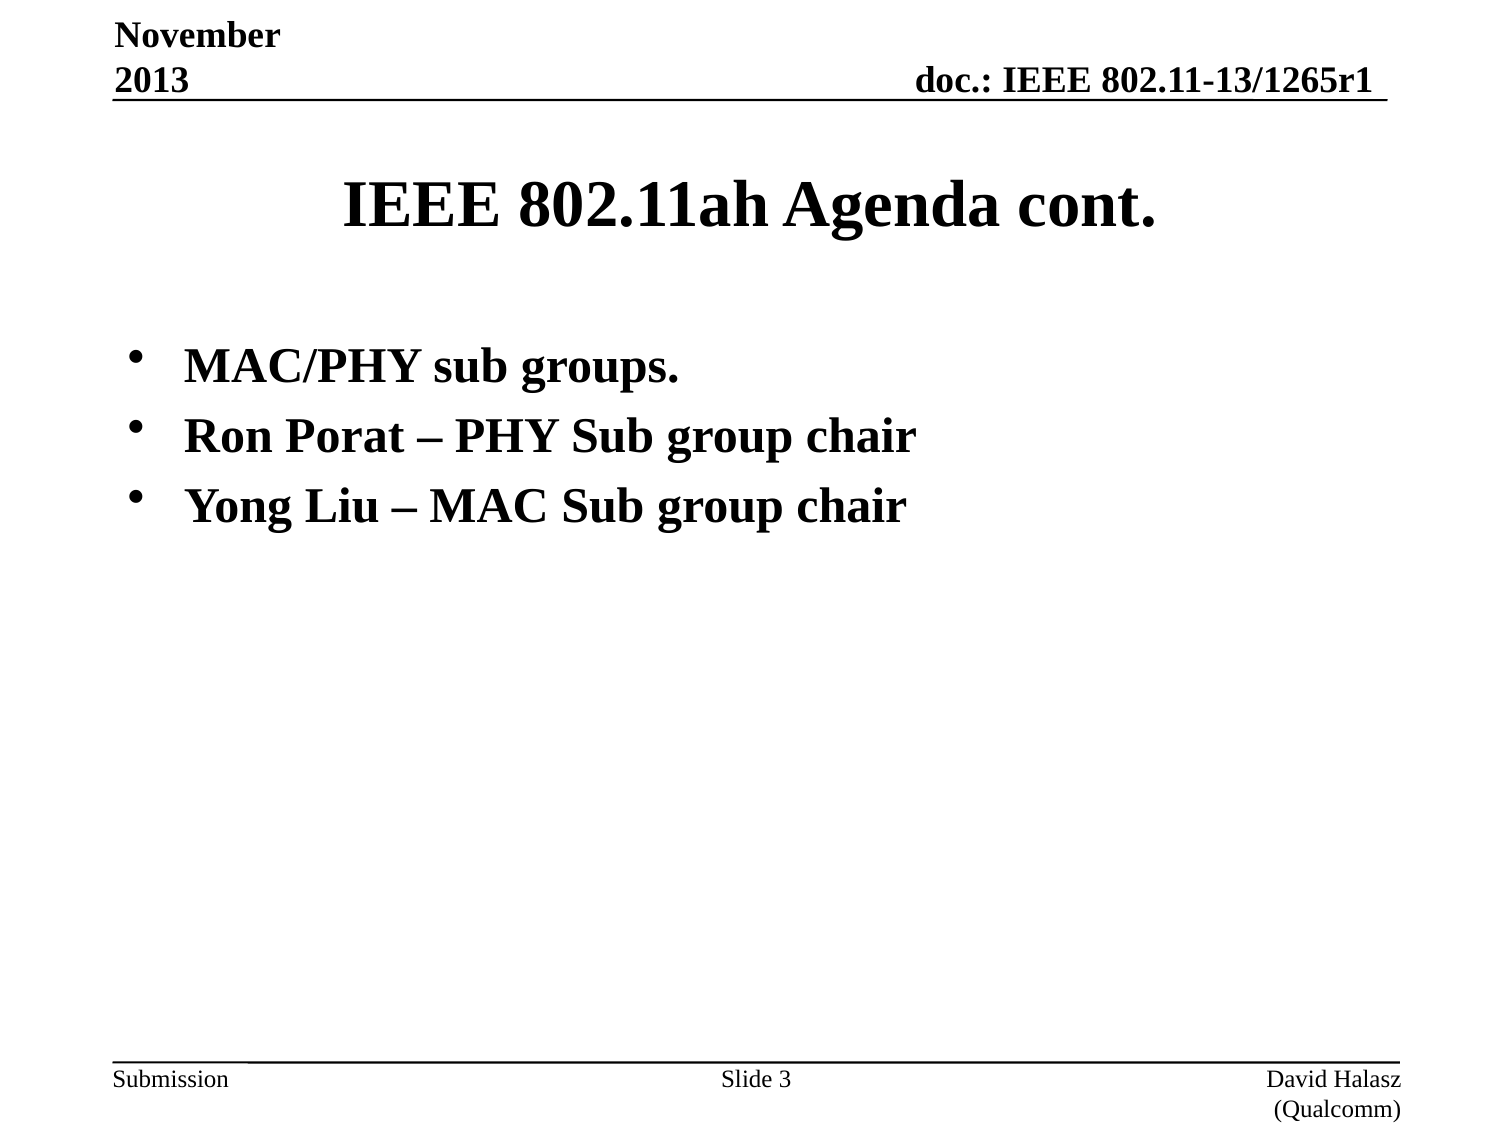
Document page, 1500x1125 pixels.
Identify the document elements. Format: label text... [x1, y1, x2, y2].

slide_number Slide 3 [712, 1061, 800, 1093]
footer David Halasz (Qualcomm) [1264, 1061, 1402, 1093]
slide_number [114, 54, 333, 101]
title IEEE 802.11ah Agenda cont. [112, 112, 1388, 288]
list MAC/PHY sub groups. Ron Porat – PHY Sub group chair Yong Liu – MAC Sub group chair [112, 324, 1388, 1001]
